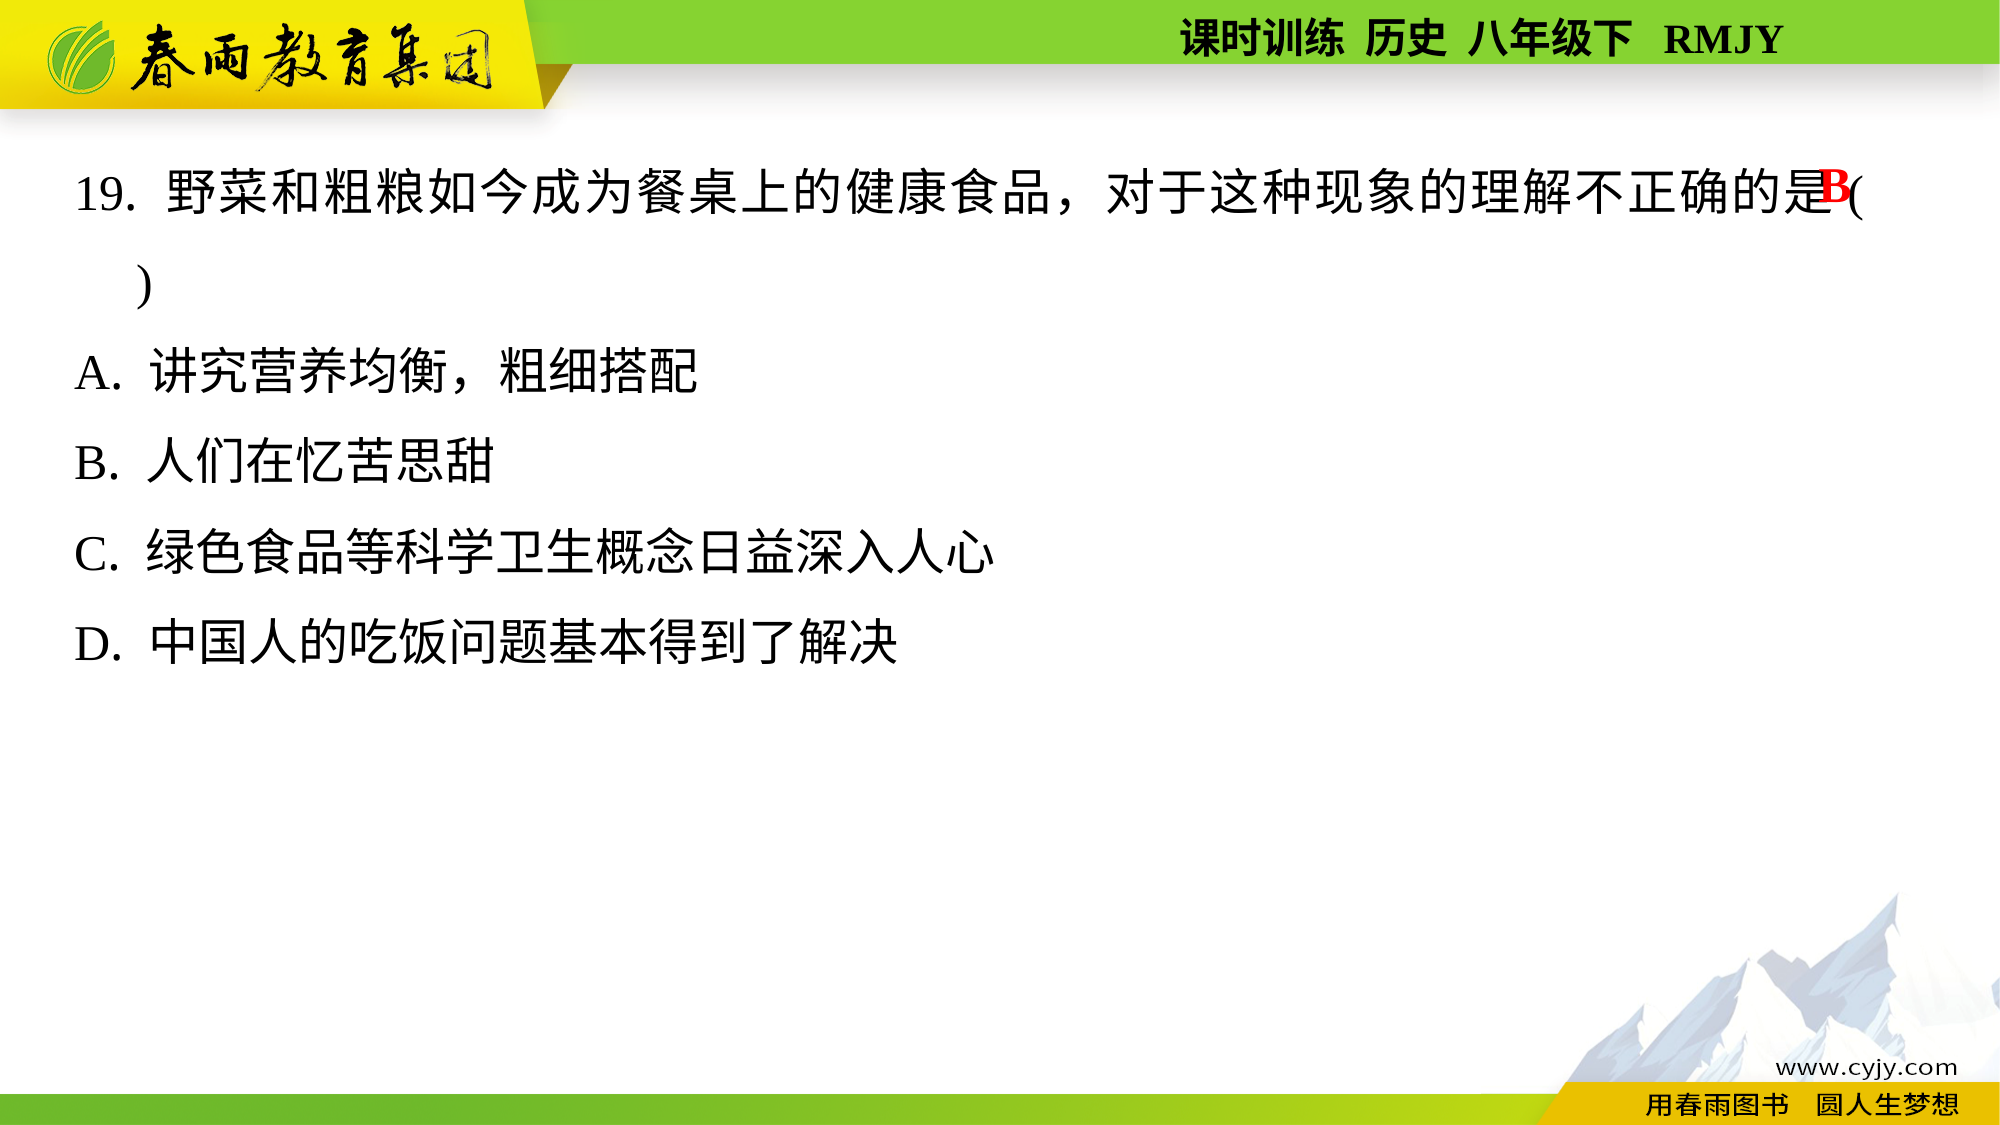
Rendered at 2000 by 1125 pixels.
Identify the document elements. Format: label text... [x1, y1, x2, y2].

text_box B [1803, 144, 1867, 220]
picture [0, 0, 2000, 1125]
list 19. 野菜和粗粮如今成为餐桌上的健康食品，对于这种现象的理解不正确的是( ) A. 讲究营养均衡，粗细搭配 B. 人们在忆苦思甜 C. 绿色食品等科学卫生概念日益深入人心 D. 中国人的吃饭问题基本得到了解决 [59, 122, 1944, 592]
